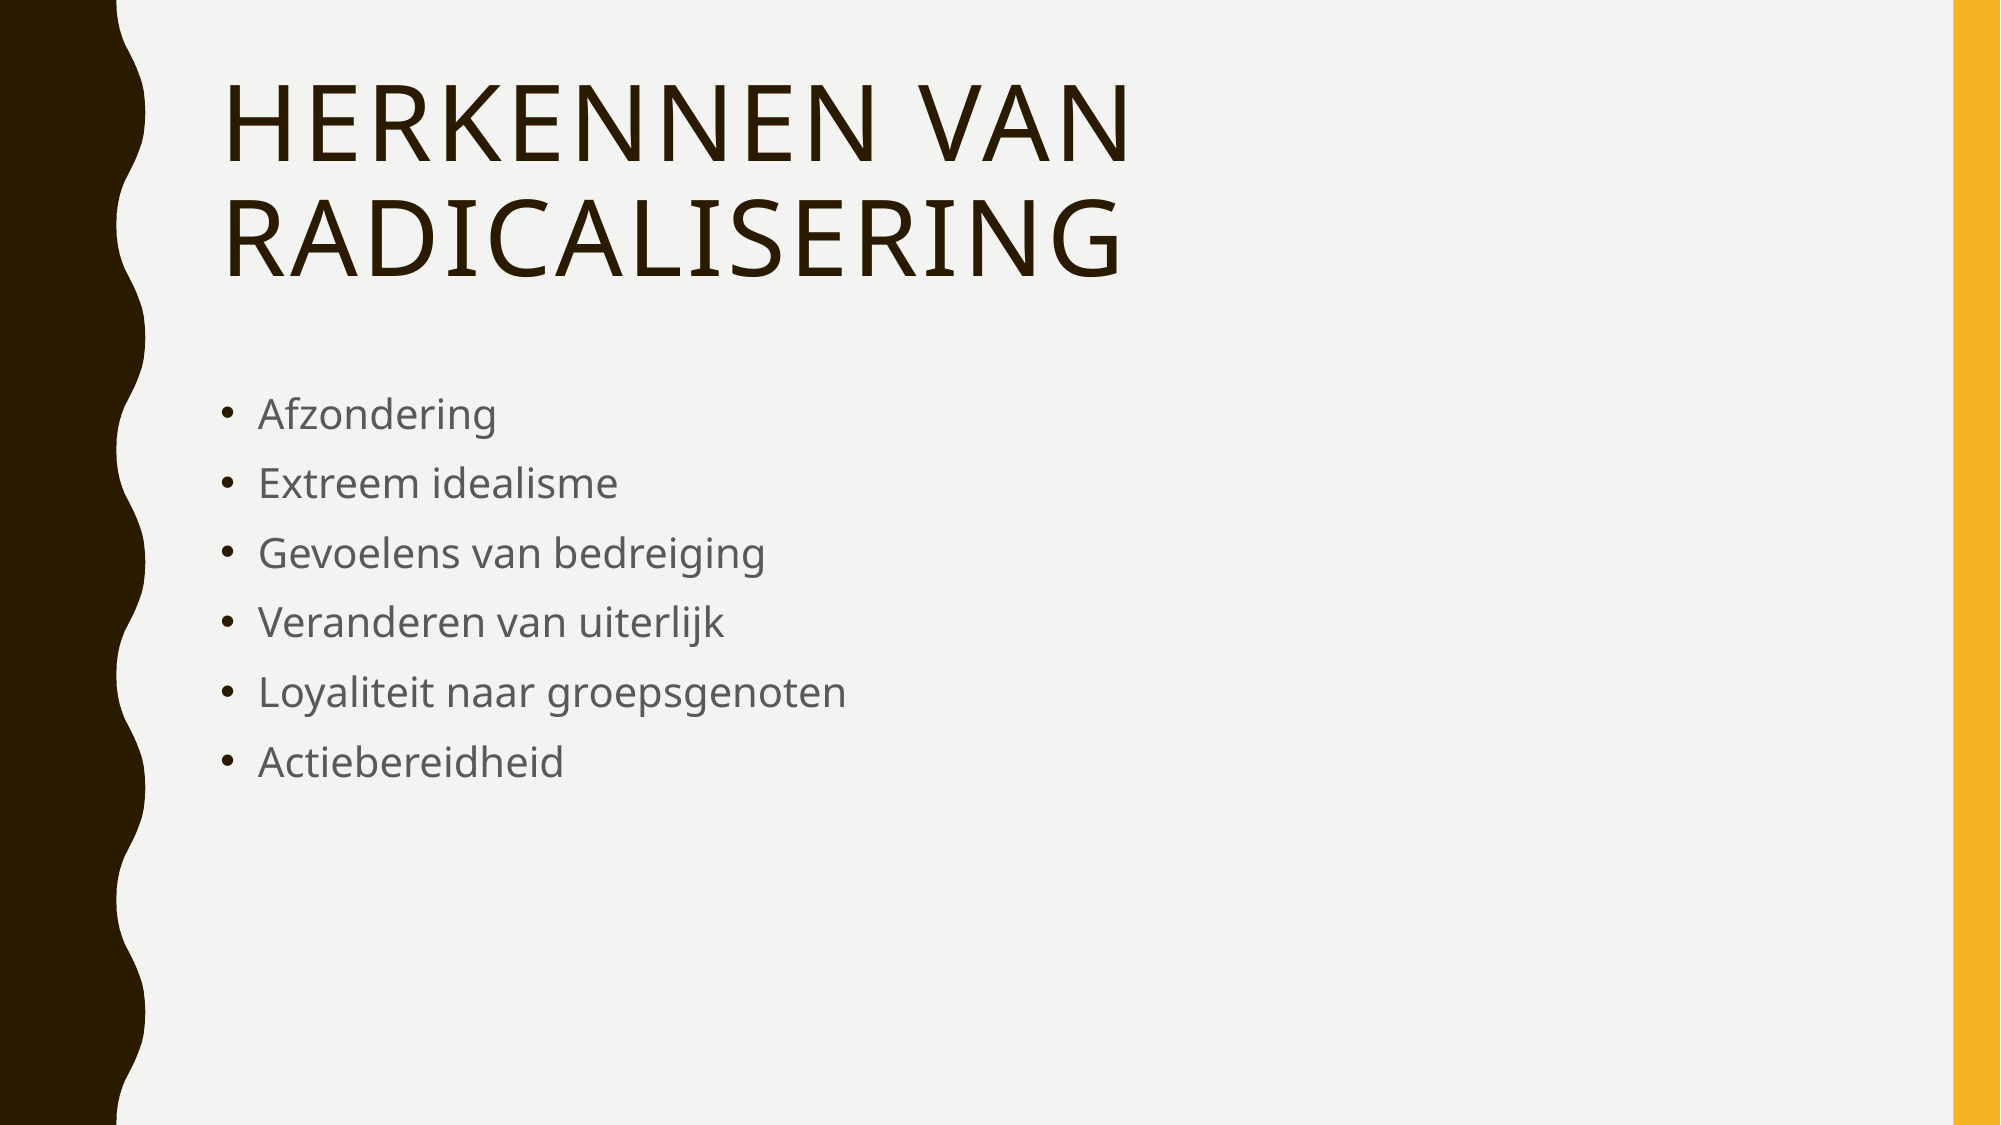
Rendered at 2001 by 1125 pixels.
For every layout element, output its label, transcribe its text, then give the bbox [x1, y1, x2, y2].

list Afzondering Extreem idealisme Gevoelens van bedreiging Veranderen van uiterlijk Loyaliteit naar groepsgenoten Actiebereidheid [205, 375, 1875, 965]
title Herkennen van radicalisering [205, 62, 1875, 308]
